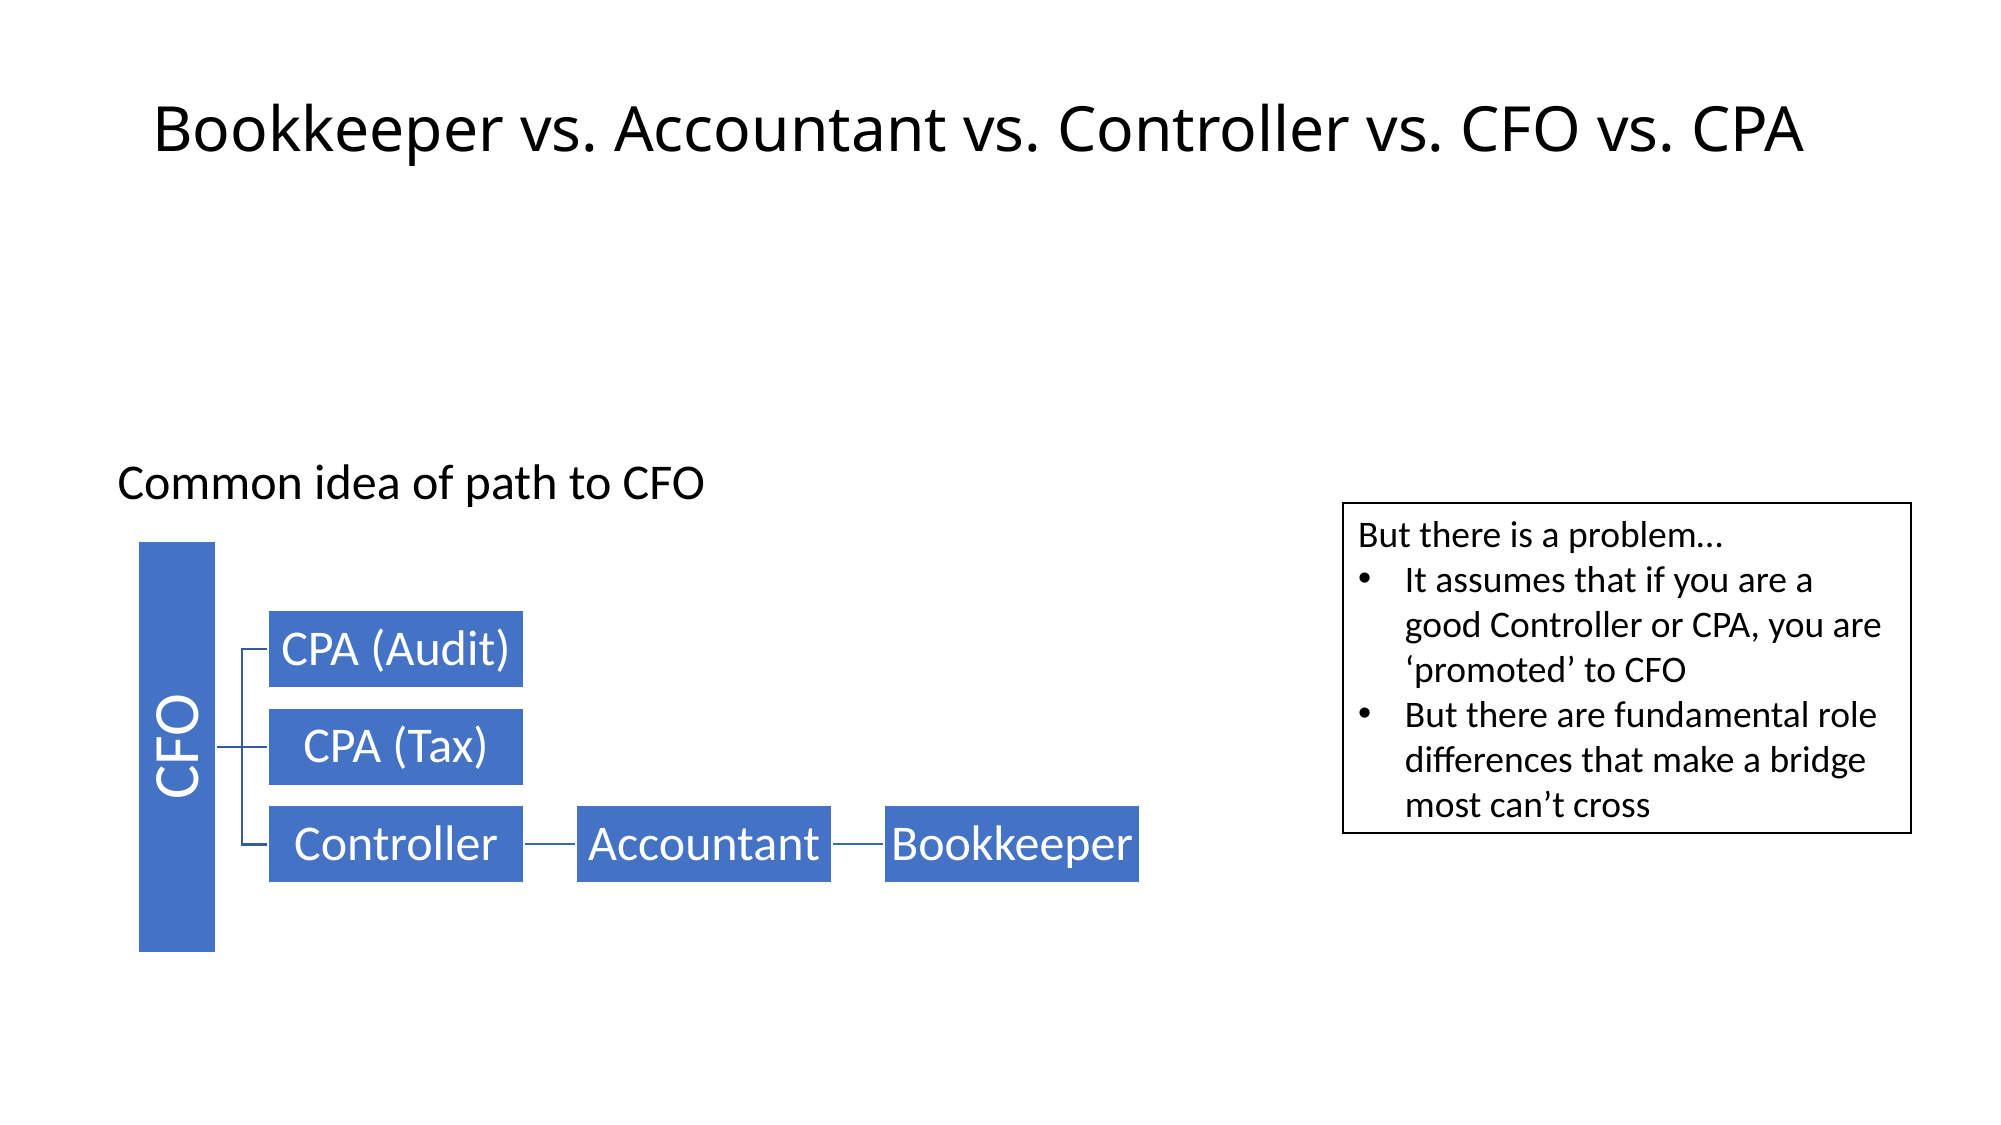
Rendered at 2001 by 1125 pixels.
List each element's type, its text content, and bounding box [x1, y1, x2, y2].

text_box Common idea of path to CFO [102, 442, 745, 517]
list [137, 479, 1142, 1014]
text_box But there is a problem… It assumes that if you are a good Controller or CPA, you are ‘promoted’ to CFO But there are fundamental role differences that make a bridge most can’t cross [1342, 502, 1912, 834]
title Bookkeeper vs. Accountant vs. Controller vs. CFO vs. CPA [137, 59, 1863, 278]
